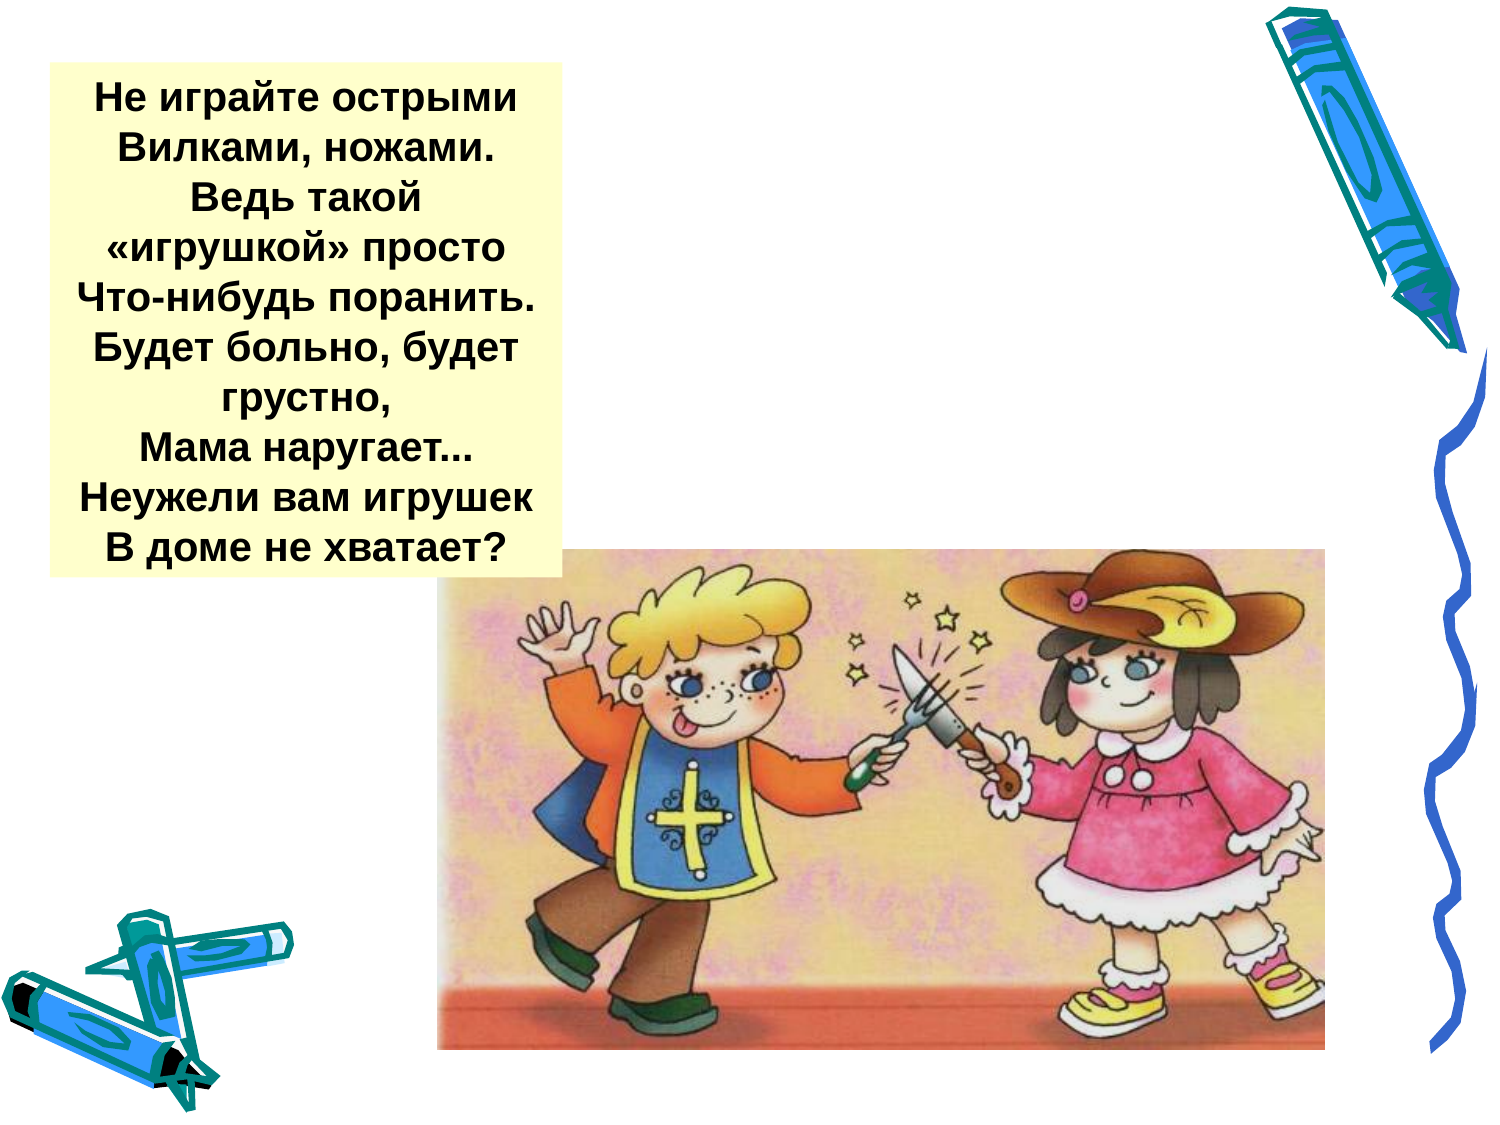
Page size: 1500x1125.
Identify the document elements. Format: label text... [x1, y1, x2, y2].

picture [437, 549, 1326, 1051]
text_box Не играйте острыми Вилками, ножами. Ведь такой «игрушкой» просто Что-нибудь поранить. Будет больно, будет грустно, Мама наругает... Неужели вам игрушек В доме не хватает? [49, 62, 563, 578]
